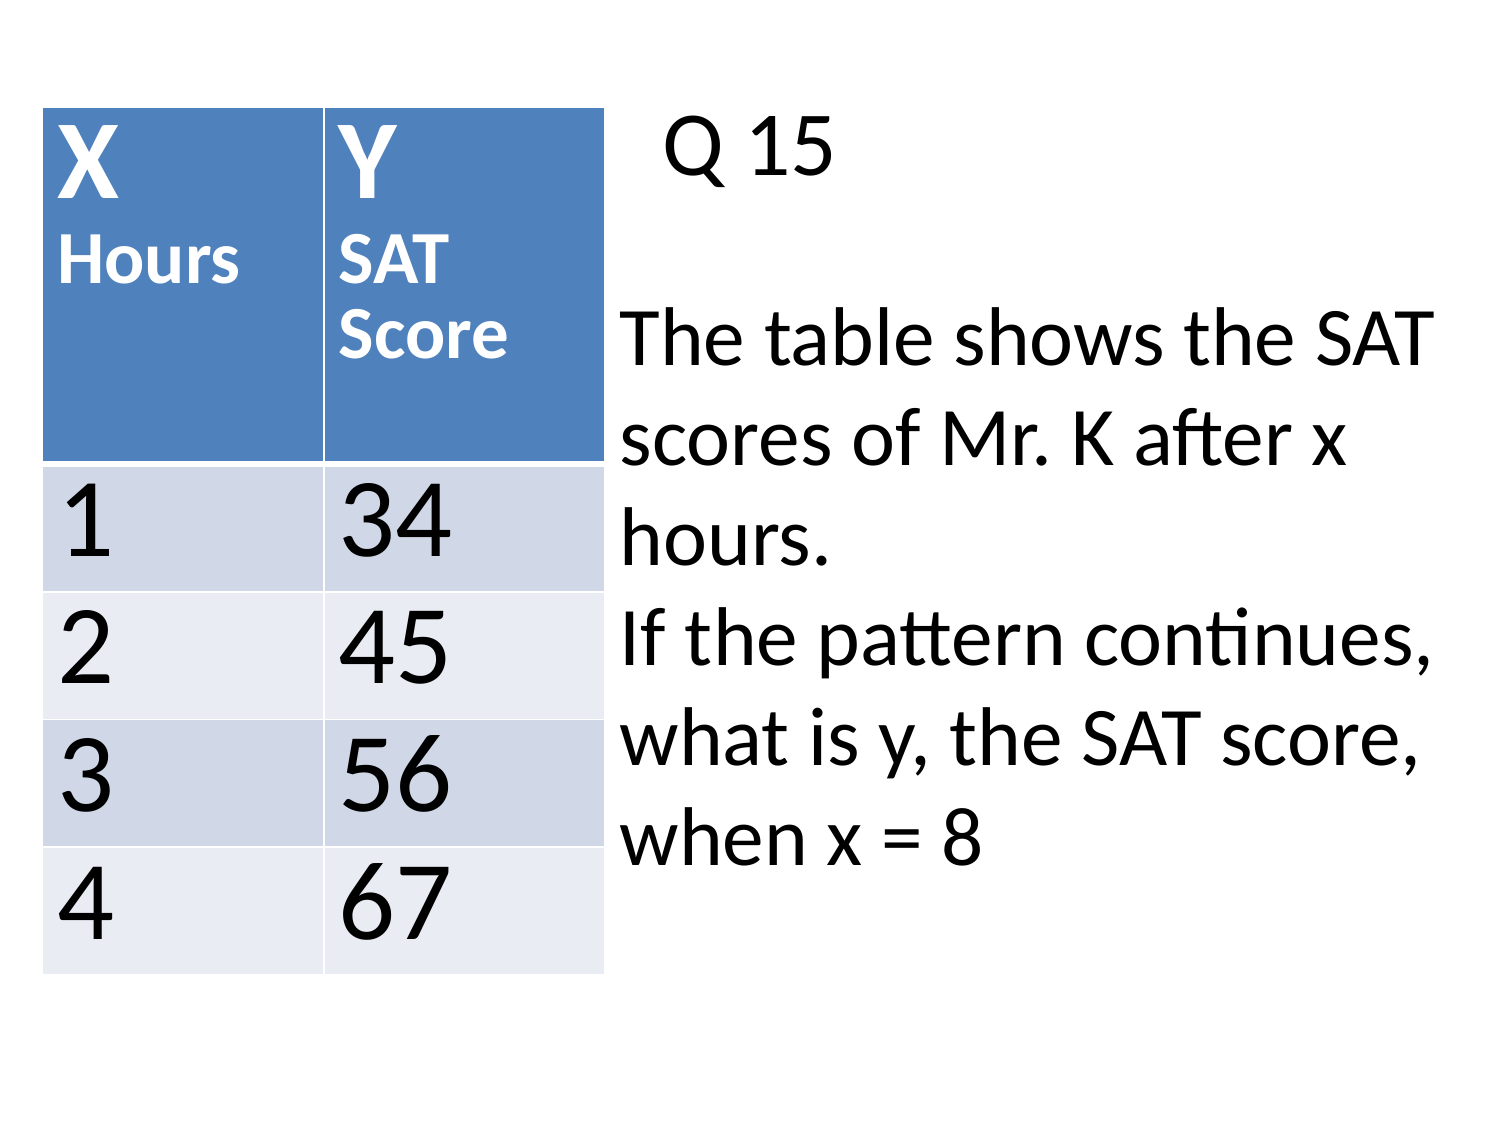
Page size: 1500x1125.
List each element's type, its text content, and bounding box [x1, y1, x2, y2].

title Q 15 [75, 45, 1425, 233]
table_cell 1 [43, 467, 323, 591]
table_cell 67 [325, 848, 604, 974]
text_box The table shows the SAT scores of Mr. K after x hours. If the pattern continues, what is y, the SAT score, when x = 8 [604, 274, 1500, 890]
table_header Y SAT Score [325, 108, 604, 461]
table_cell 4 [43, 848, 323, 974]
table_cell 2 [43, 593, 323, 719]
table_cell 56 [325, 720, 604, 846]
table_cell 3 [43, 720, 323, 846]
table_cell 34 [325, 467, 604, 591]
table_header X Hours [43, 108, 323, 461]
table_cell 45 [325, 593, 604, 719]
